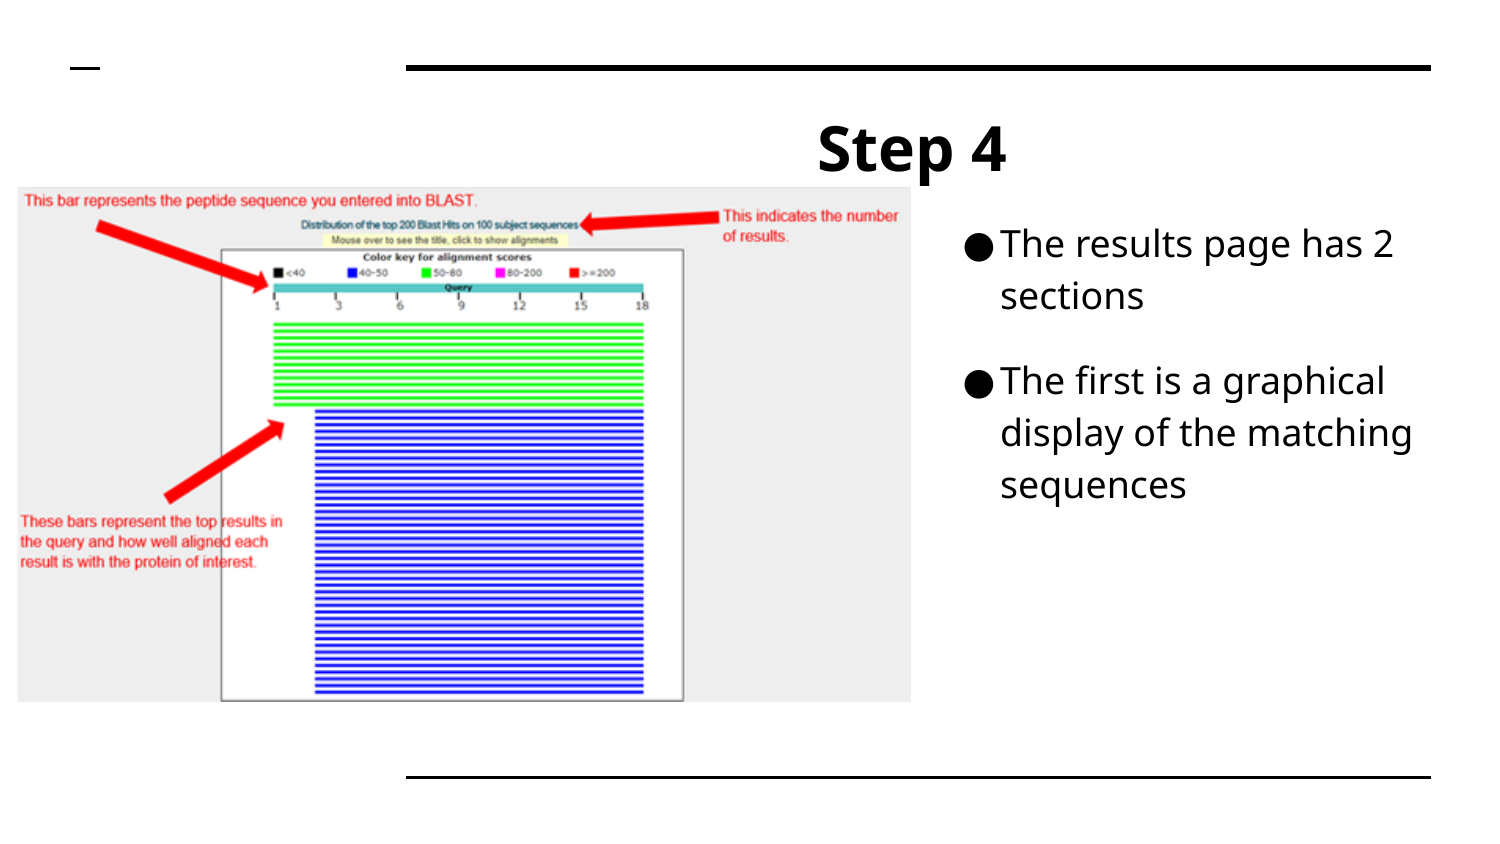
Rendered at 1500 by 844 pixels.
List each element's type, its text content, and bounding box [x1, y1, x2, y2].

picture [14, 187, 911, 702]
title Step 4 [393, 94, 1431, 198]
list The results page has 2 sections The first is a graphical display of the matching sequences [910, 198, 1431, 727]
